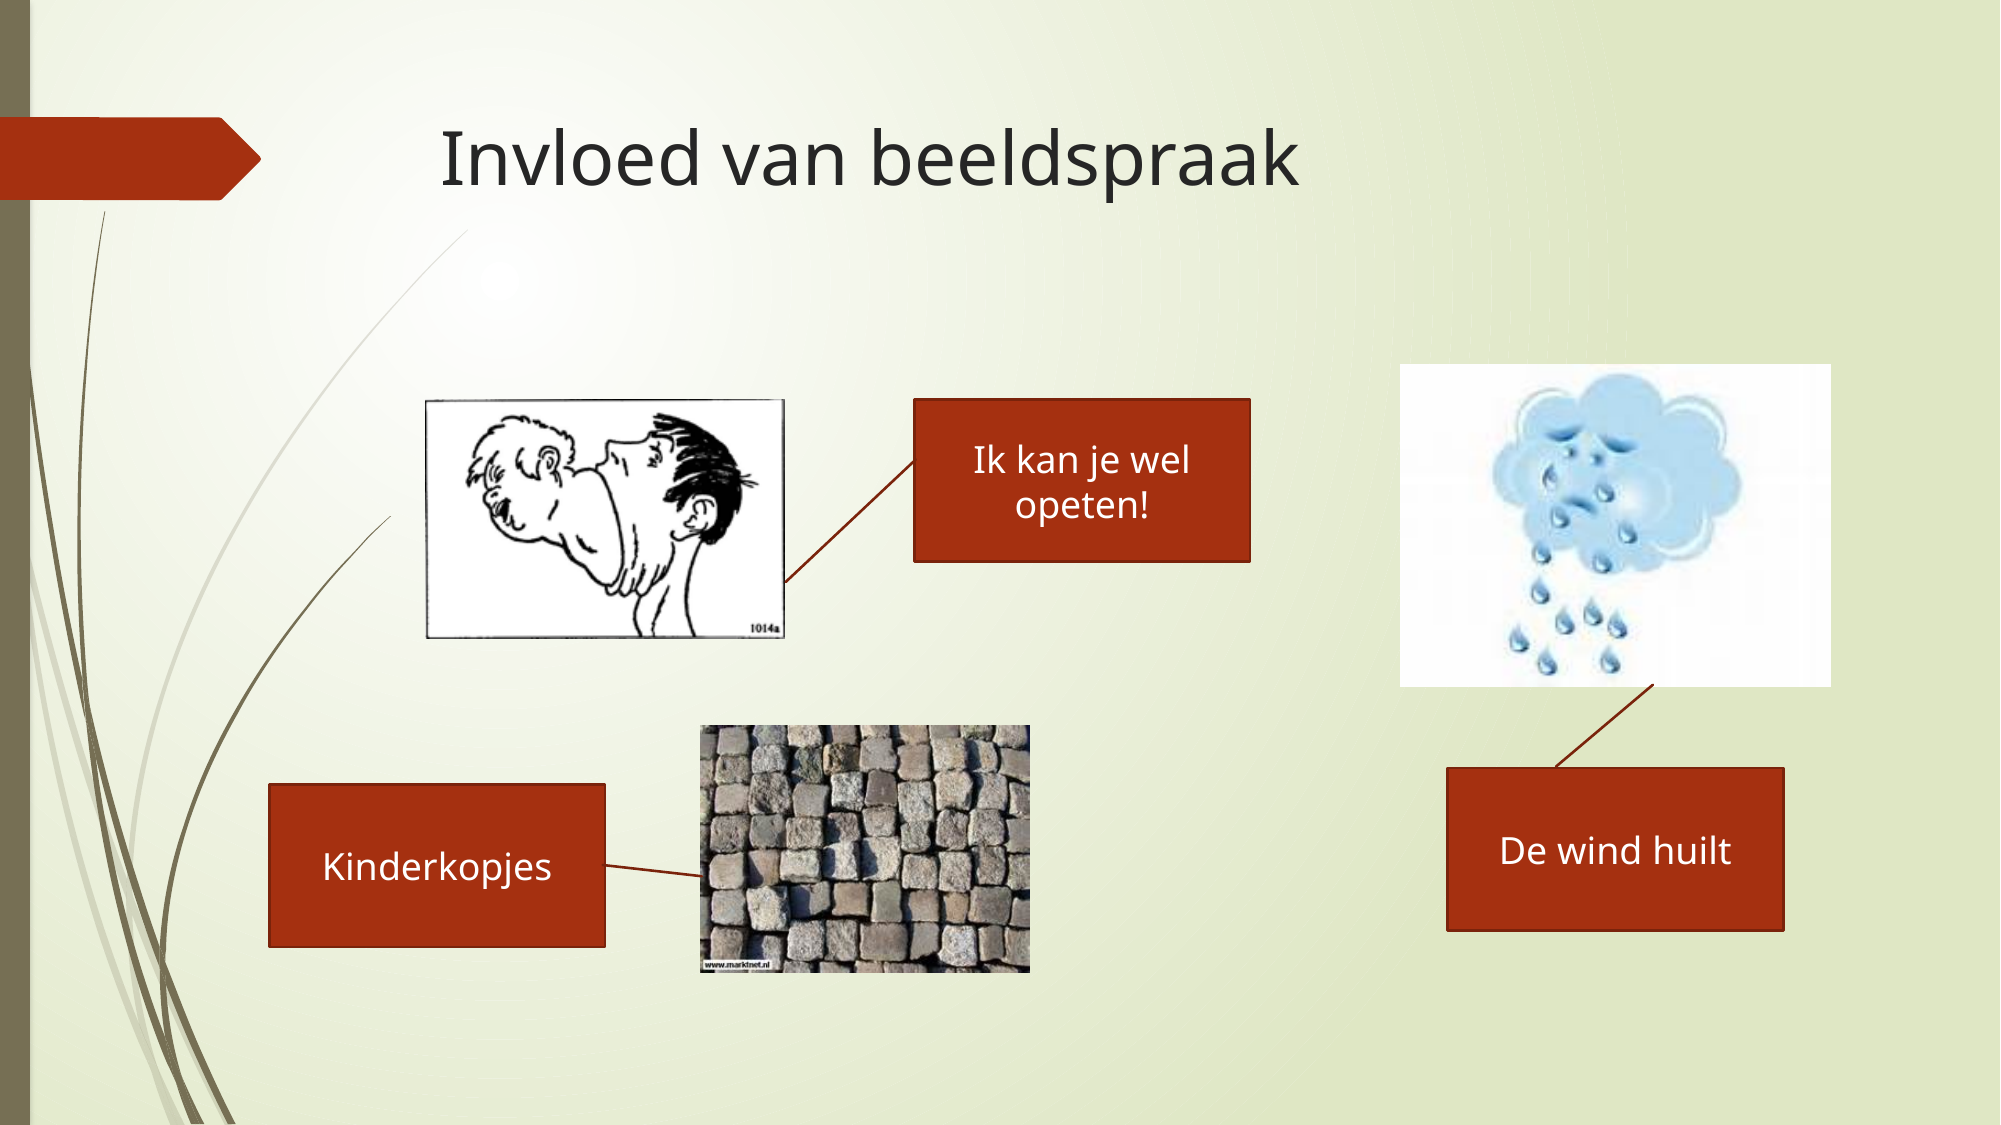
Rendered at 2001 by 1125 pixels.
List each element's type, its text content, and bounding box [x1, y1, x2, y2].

picture [1400, 364, 1831, 687]
title Invloed van beeldspraak [425, 102, 1888, 313]
text_box Kinderkopjes [268, 783, 695, 948]
text_box Ik kan je wel opeten! [789, 398, 1251, 581]
picture [699, 725, 1030, 973]
text_box De wind huilt [1446, 695, 1785, 932]
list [425, 399, 785, 639]
